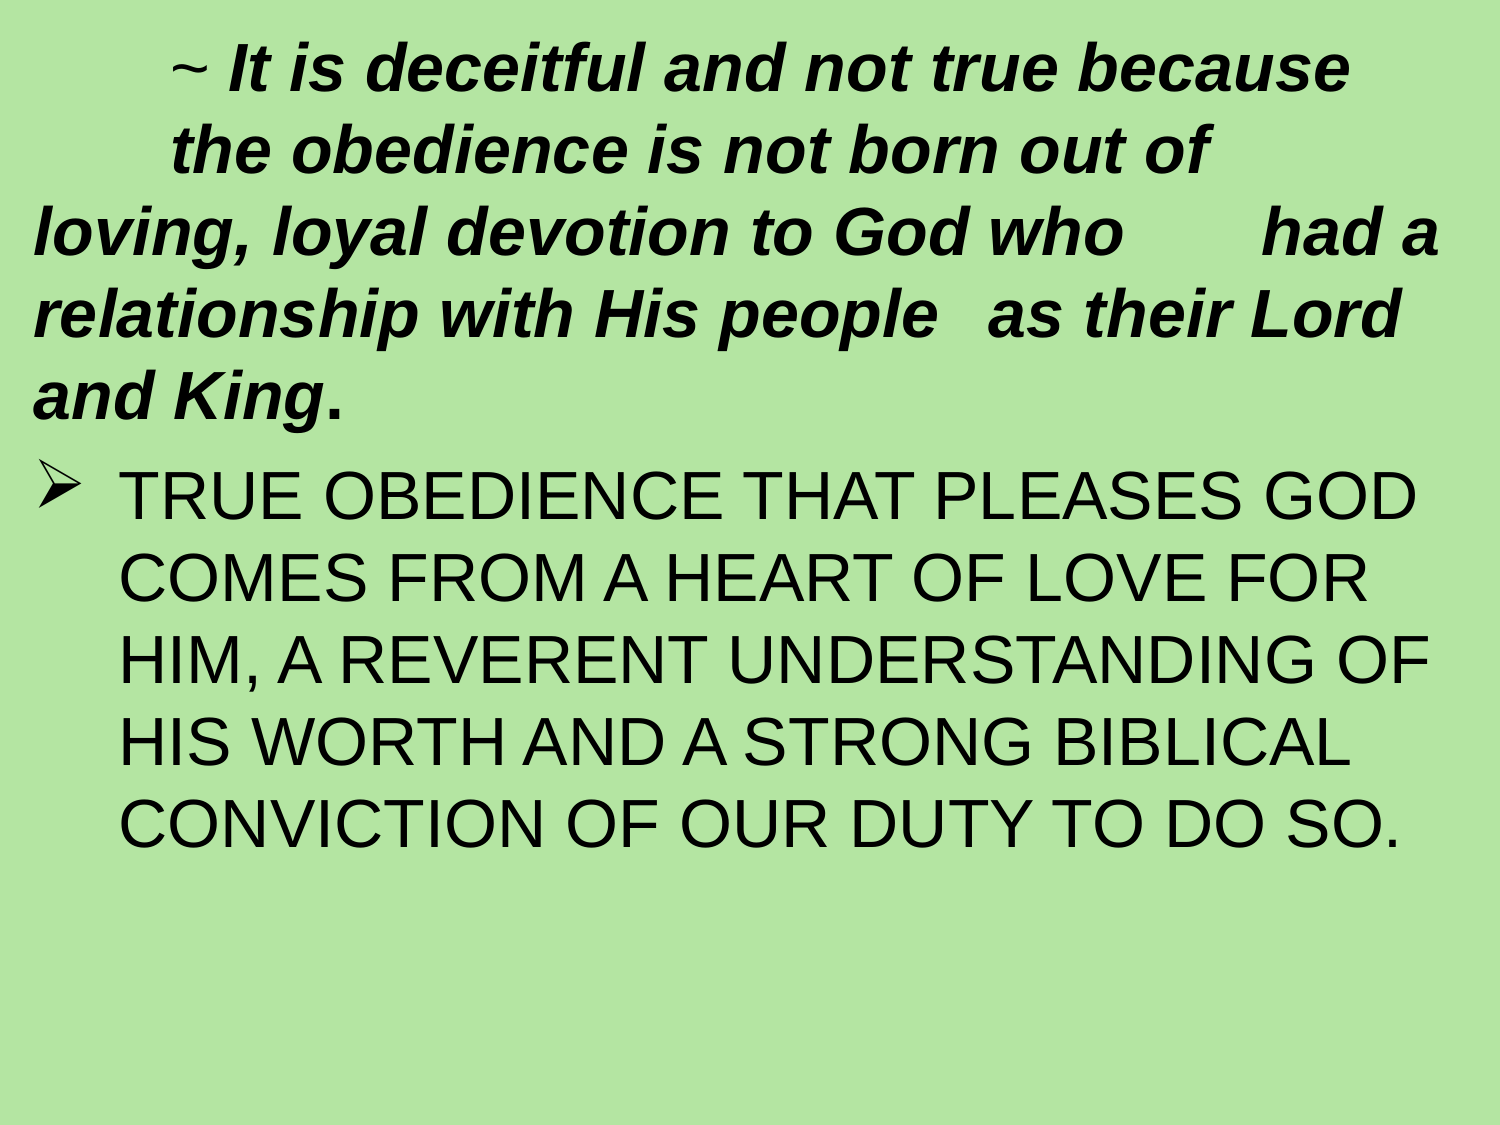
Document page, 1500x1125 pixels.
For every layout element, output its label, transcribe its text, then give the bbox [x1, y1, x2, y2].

subtitle ~ It is deceitful and not true because the obedience is not born out of loving, loyal devotion to God who had a relationship with His people as their Lord and King. TRUE OBEDIENCE THAT PLEASES GOD COMES FROM A HEART OF LOVE FOR HIM, A REVERENT UNDERSTANDING OF HIS WORTH AND A STRONG BIBLICAL CONVICTION OF OUR DUTY TO DO SO. [18, 16, 1482, 1106]
